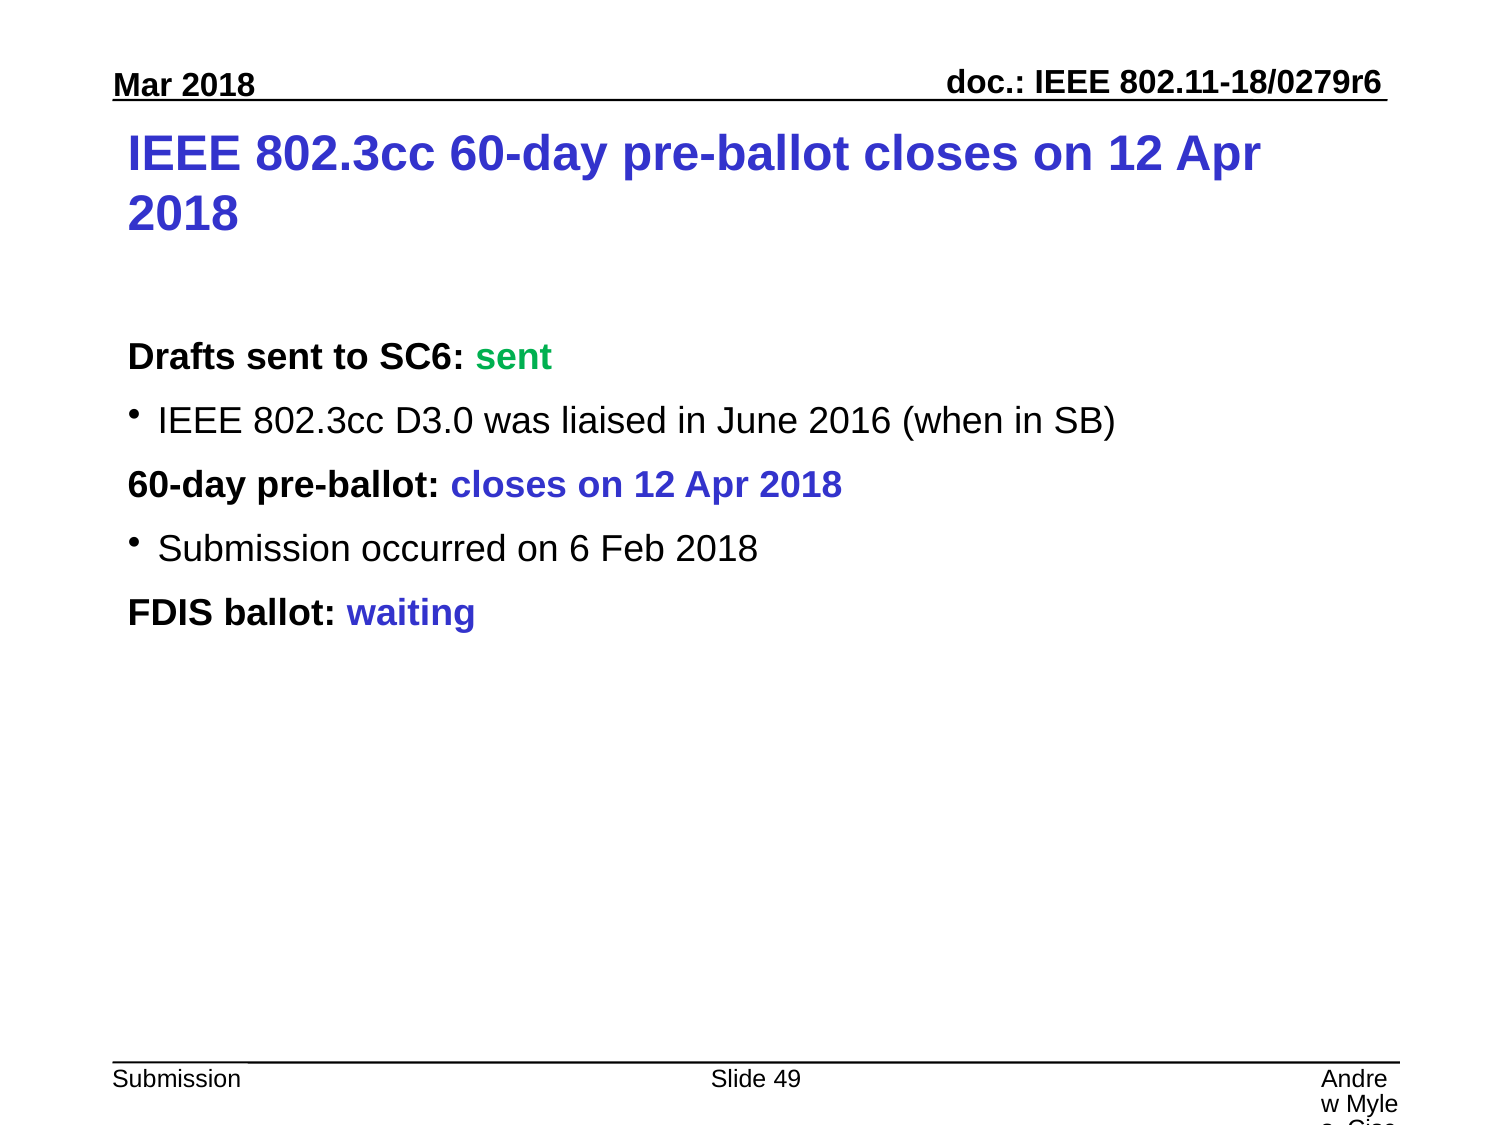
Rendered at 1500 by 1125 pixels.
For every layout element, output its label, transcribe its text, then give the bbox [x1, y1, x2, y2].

list Drafts sent to SC6: sent IEEE 802.3cc D3.0 was liaised in June 2016 (when in SB) 60-day pre-ballot: closes on 12 Apr 2018 Submission occurred on 6 Feb 2018 FDIS ballot: waiting [112, 324, 1388, 1000]
footer Andrew Myles, Cisco [1320, 1061, 1402, 1093]
slide_number Slide 49 [709, 1061, 803, 1093]
title IEEE 802.3cc 60-day pre-ballot closes on 12 Apr 2018 [112, 112, 1388, 288]
